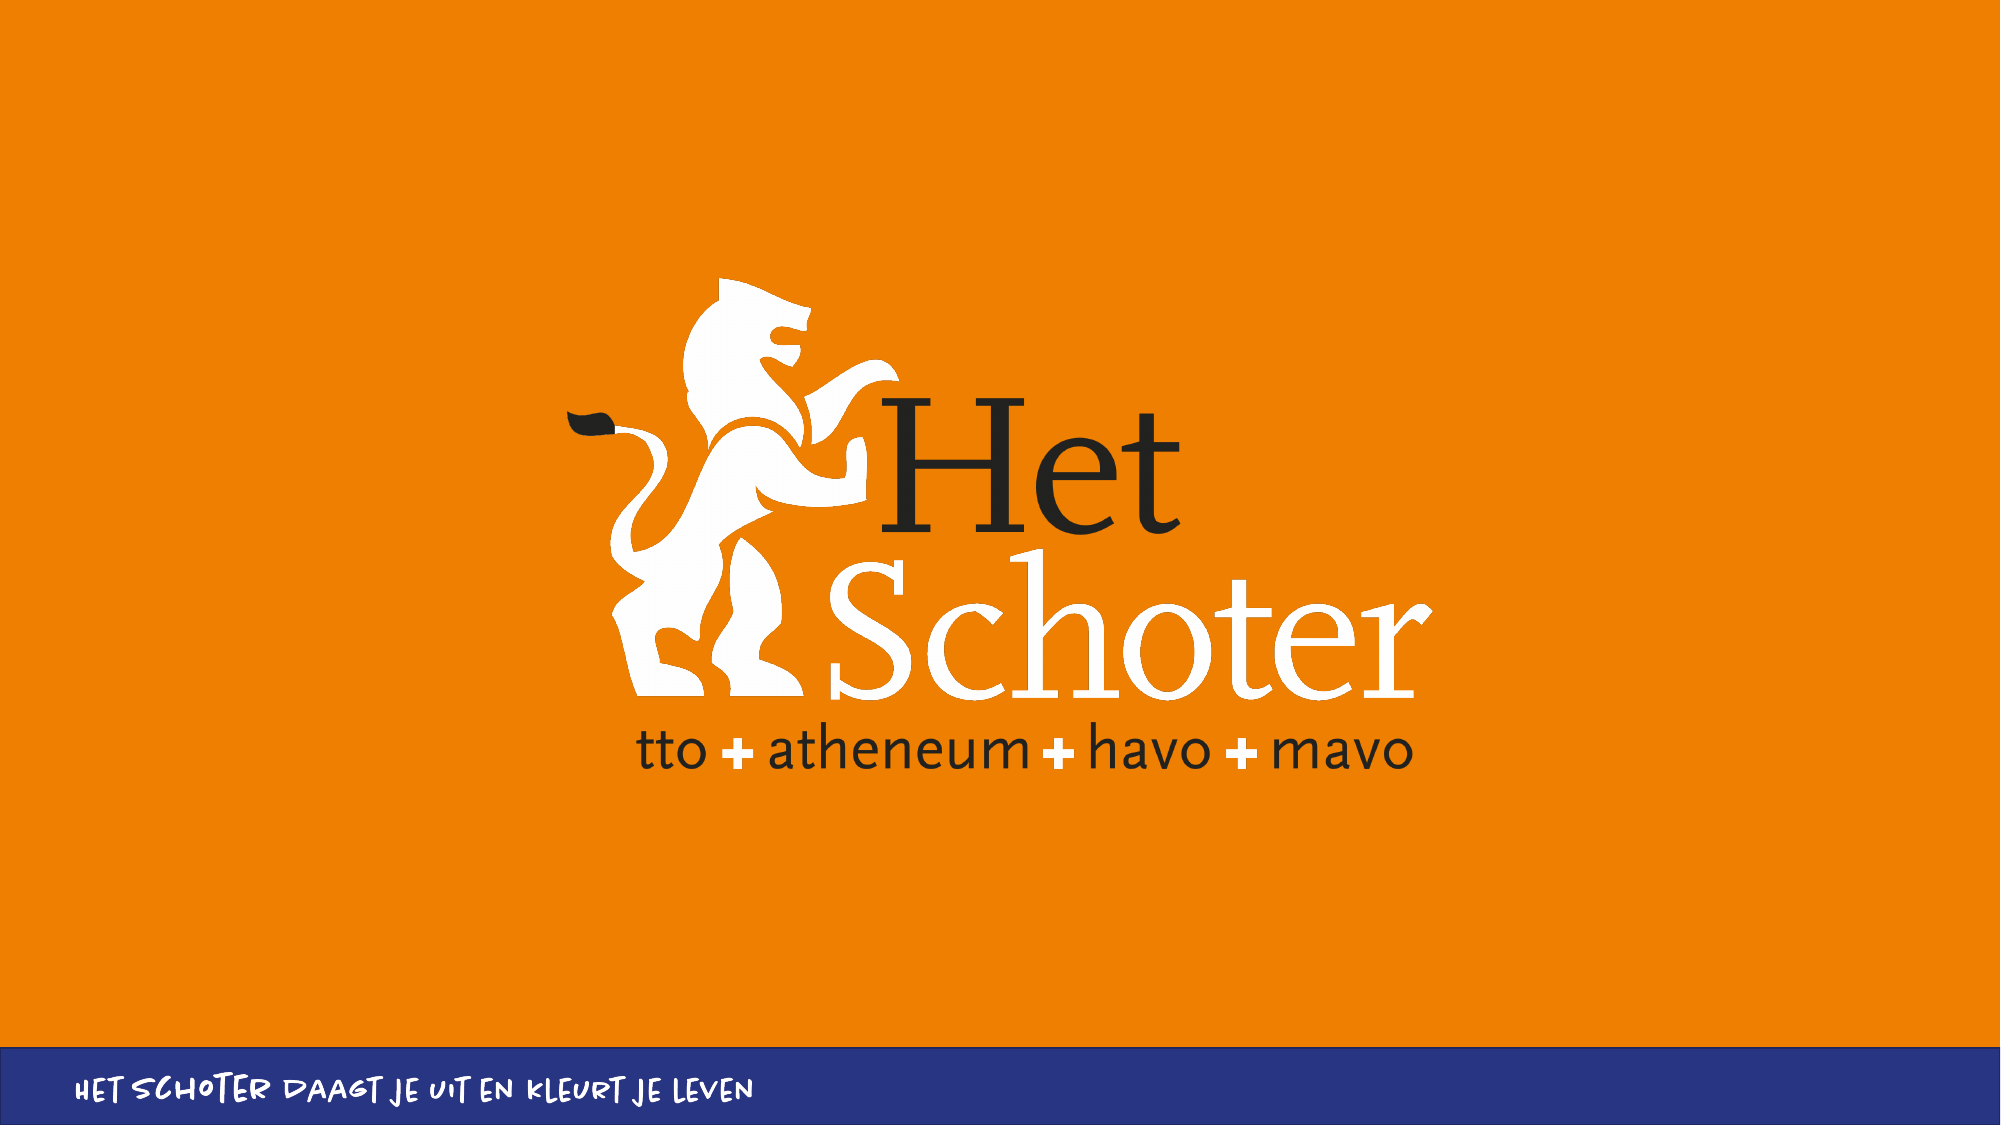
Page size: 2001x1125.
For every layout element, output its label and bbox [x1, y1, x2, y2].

picture [567, 278, 1433, 769]
picture [0, 1048, 1500, 1125]
